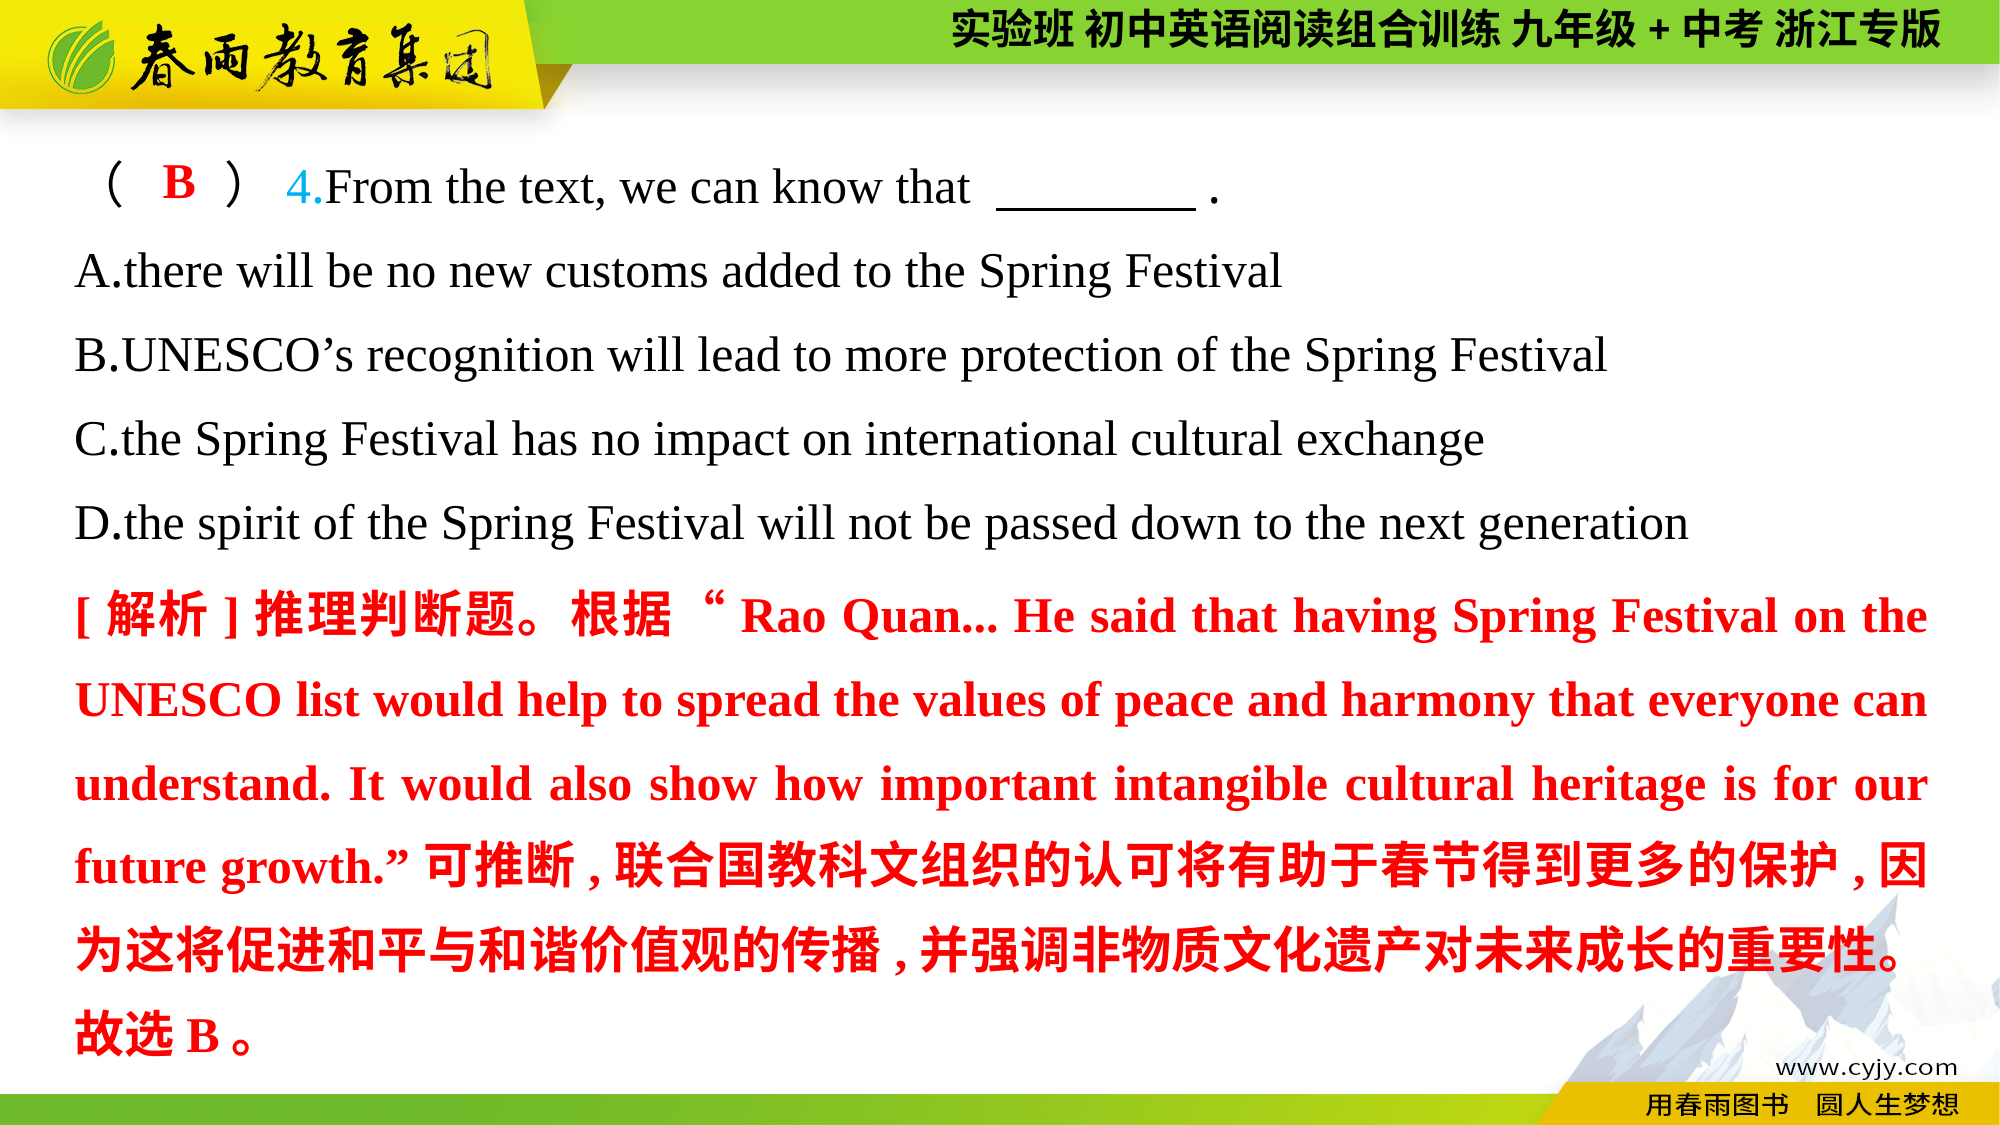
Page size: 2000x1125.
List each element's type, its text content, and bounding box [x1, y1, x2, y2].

text_box B [147, 117, 211, 217]
picture [0, 0, 2000, 1125]
list （ ）4.From the text, we can know that . A.there will be no new customs added to the Spring Festival B.UNESCO’s recognition will lead to more protection of the Spring Festival C.the Spring Festival has no impact on international cultural exchange D.the spirit of the Spring Festival will not be passed down to the next generation [59, 122, 1944, 550]
text_box [解析]推理判断题。根据“Rao Quan... He said that having Spring Festival on the UNESCO list would help to spread the values of peace and harmony that everyone can understand. It would also show how important intangible cultural heritage is for our future growth.”可推断,联合国教科文组织的认可将有助于春节得到更多的保护,因为这将促进和平与和谐价值观的传播,并强调非物质文化遗产对未来成长的重要性。故选B。 [59, 550, 1944, 1070]
